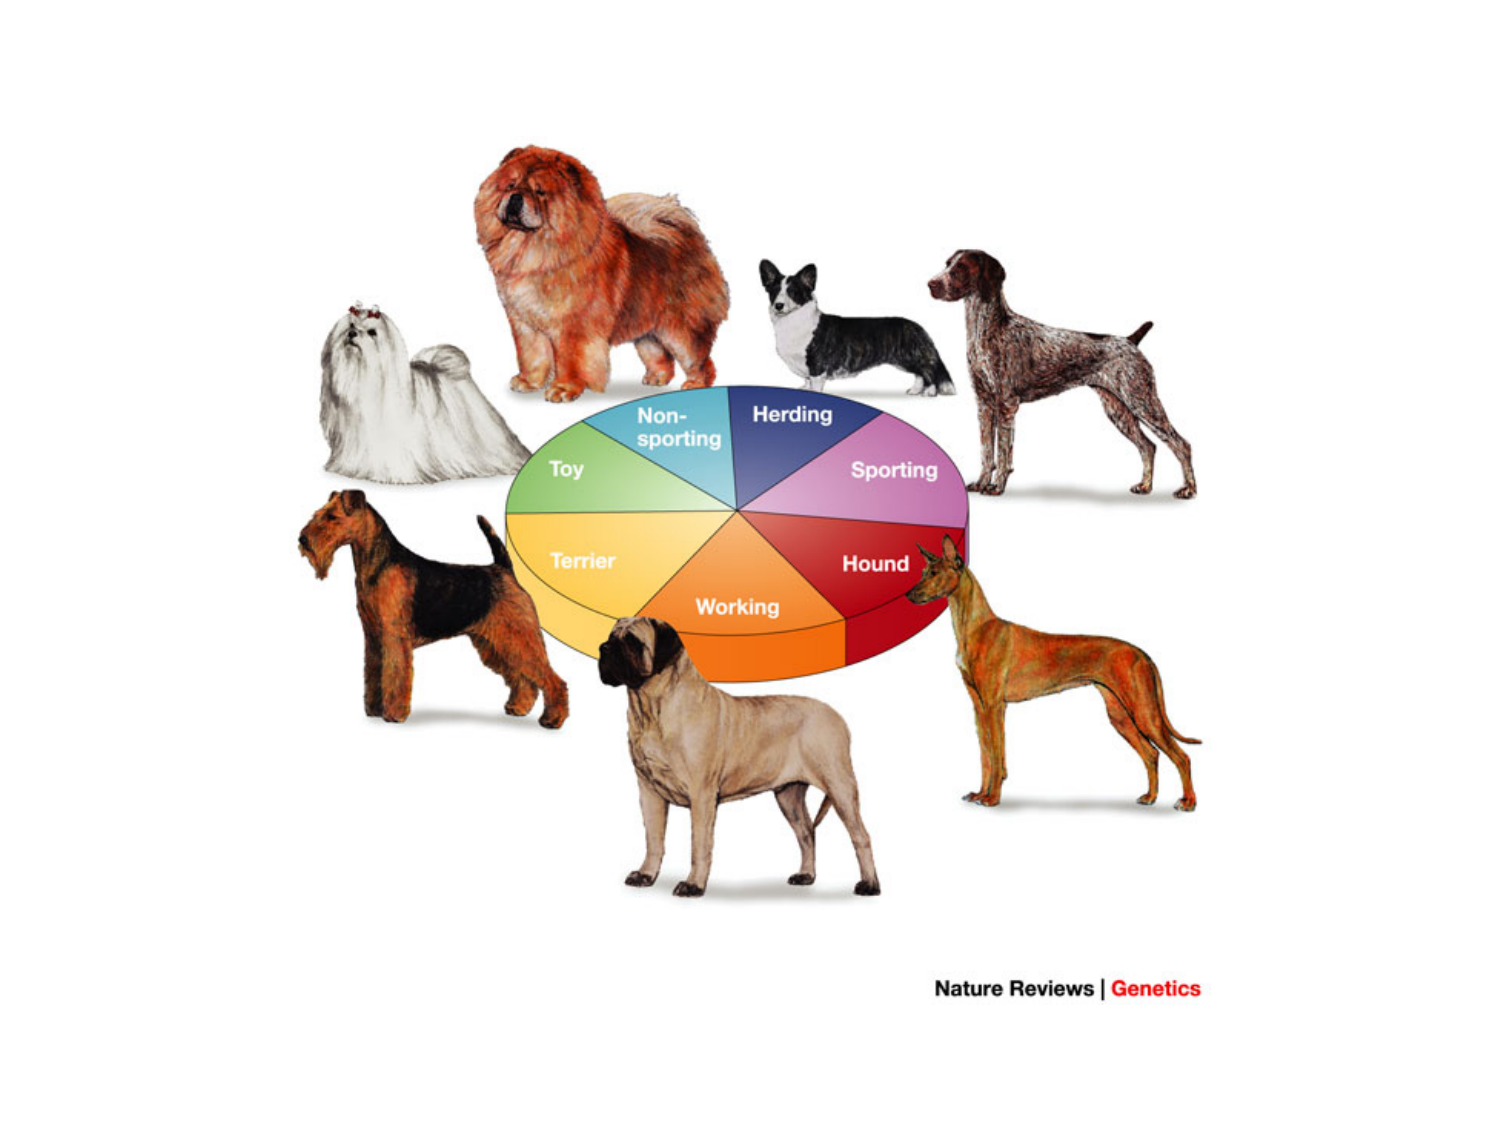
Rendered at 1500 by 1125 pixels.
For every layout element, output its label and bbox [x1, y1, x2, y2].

list [74, 135, 1426, 1006]
